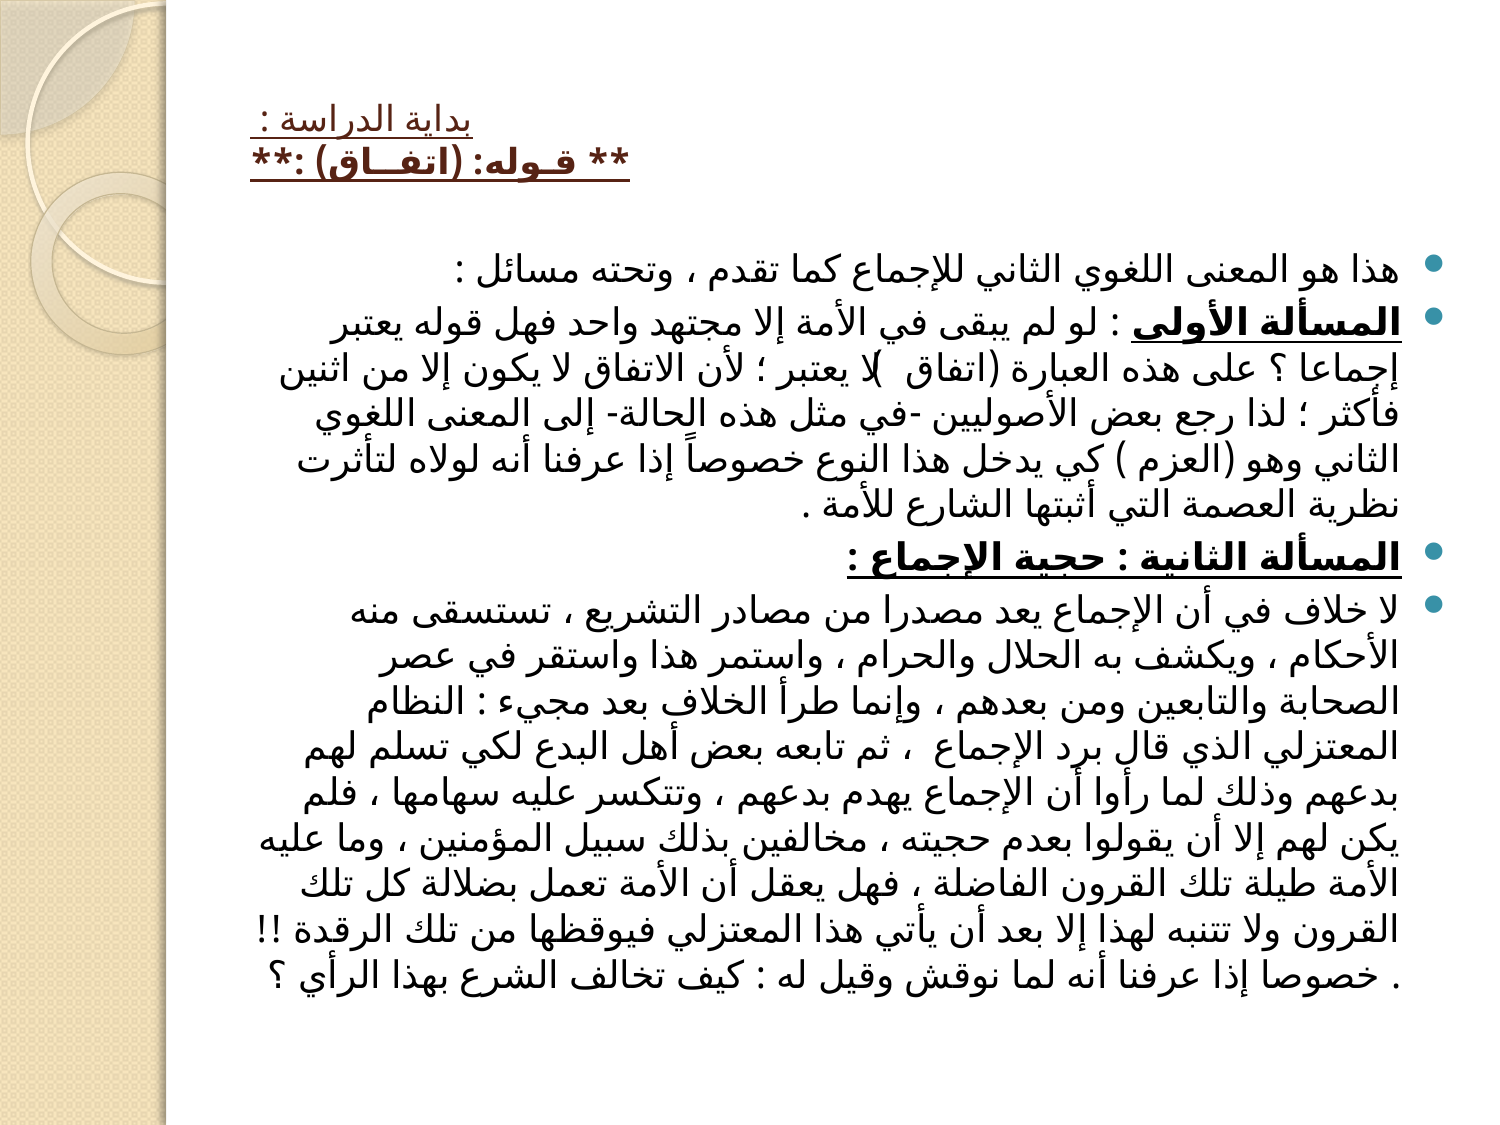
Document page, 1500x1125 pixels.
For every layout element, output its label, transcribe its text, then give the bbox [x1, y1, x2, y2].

title بداية الدراسة : ** قـوله: (اتفــاق) :** [235, 45, 1466, 233]
list هذا هو المعنى اللغوي الثاني للإجماع كما تقدم ، وتحته مسائل : المسألة الأولى : لو لم يبقى في الأمة إلا مجتهد واحد فهل قوله يعتبر إجماعا ؟ على هذه العبارة (اتفاق) لا يعتبر ؛ لأن الاتفاق لا يكون إلا من اثنين فأكثر ؛ لذا رجع بعض الأصوليين -في مثل هذه الحالة- إلى المعنى اللغوي الثاني وهو (العزم ) كي يدخل هذا النوع خصوصاً إذا عرفنا أنه لولاه لتأثرت نظرية العصمة التي أثبتها الشارع للأمة . المسألة الثانية : حجية الإجماع : لا خلاف في أن الإجماع يعد مصدرا من مصادر التشريع ، تستسقى منه الأحكام ، ويكشف به الحلال والحرام ، واستمر هذا واستقر في عصر الصحابة والتابعين ومن بعدهم ، وإنما طرأ الخلاف بعد مجيء : النظام المعتزلي الذي قال برد الإجماع ، ثم تابعه بعض أهل البدع لكي تسلم لهم بدعهم وذلك لما رأوا أن الإجماع يهدم بدعهم ، وتتكسر عليه سهامها ، فلم يكن لهم إلا أن يقولوا بعدم حجيته ، مخالفين بذلك سبيل المؤمنين ، وما عليه الأمة طيلة تلك القرون الفاضلة ، فهل يعقل أن الأمة تعمل بضلالة كل تلك القرون ولا تتنبه لهذا إلا بعد أن يأتي هذا المعتزلي فيوقظها من تلك الرقدة !! . خصوصا إذا عرفنا أنه لما نوقش وقيل له : كيف تخالف الشرع بهذا الرأي ؟ [235, 237, 1466, 1025]
